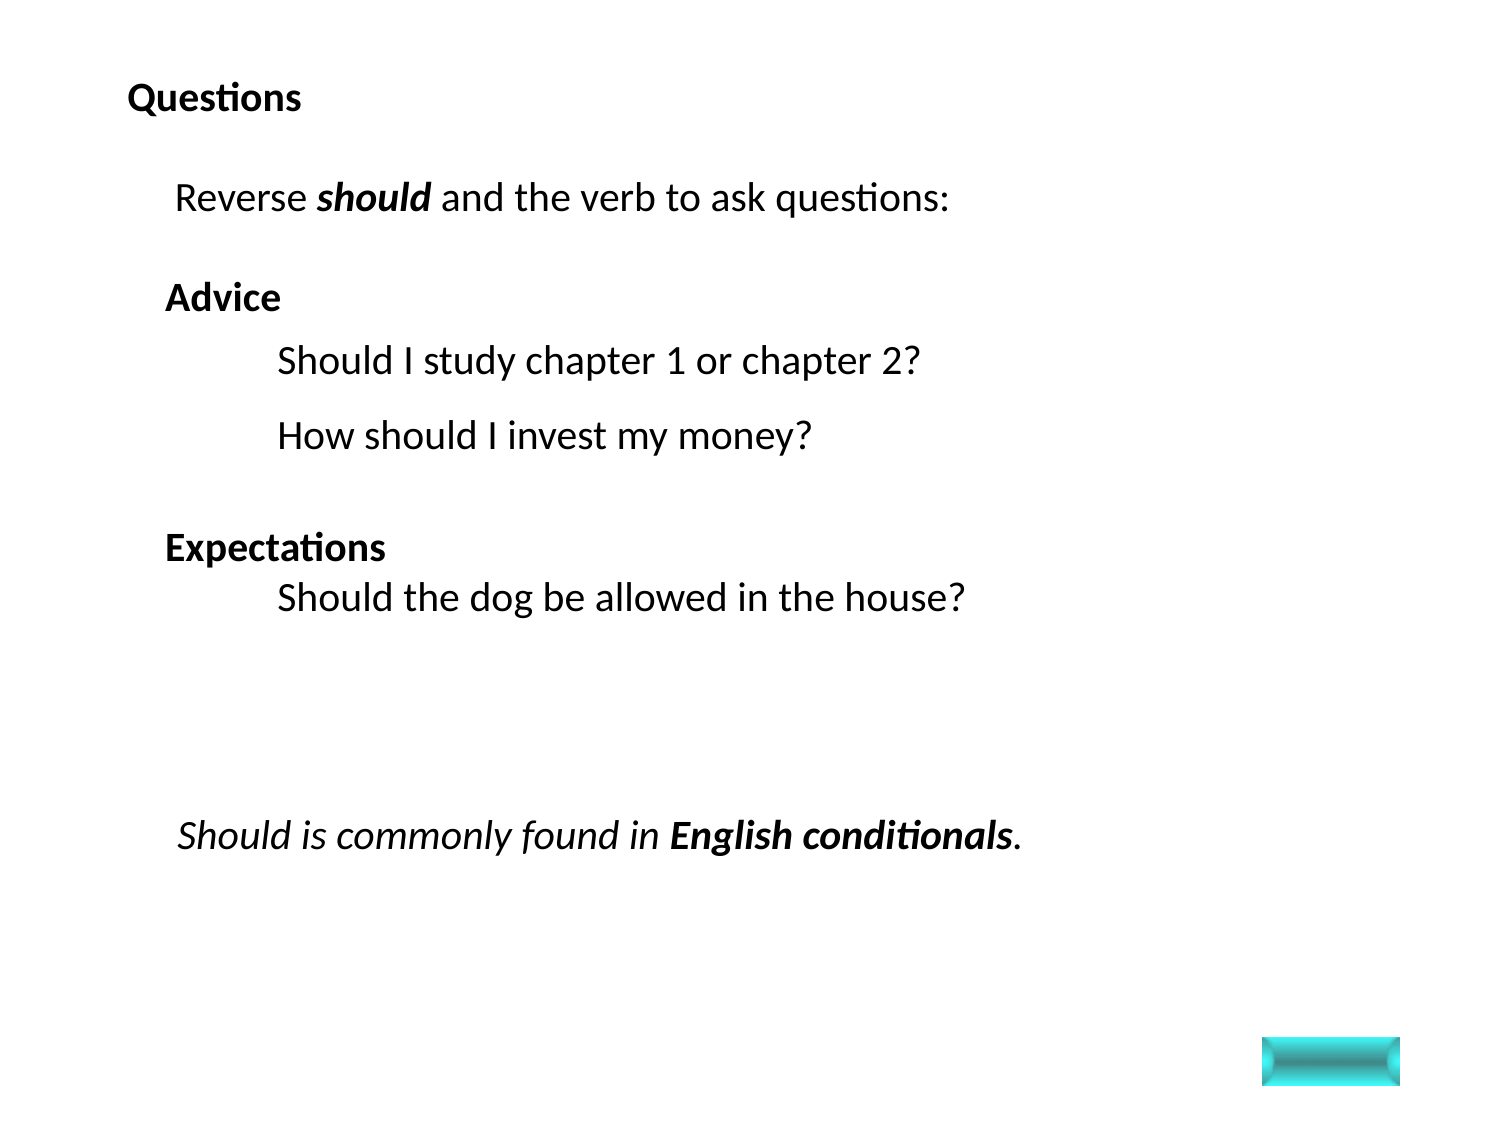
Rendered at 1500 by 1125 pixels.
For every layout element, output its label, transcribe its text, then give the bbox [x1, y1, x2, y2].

text_box Questions Reverse should and the verb to ask questions: Advice Should I study chapter 1 or chapter 2? How should I invest my money? Expectations Should the dog be allowed in the house? [112, 62, 1350, 628]
picture [1262, 1037, 1401, 1087]
text_box Should is commonly found in English conditionals. [162, 800, 1050, 865]
